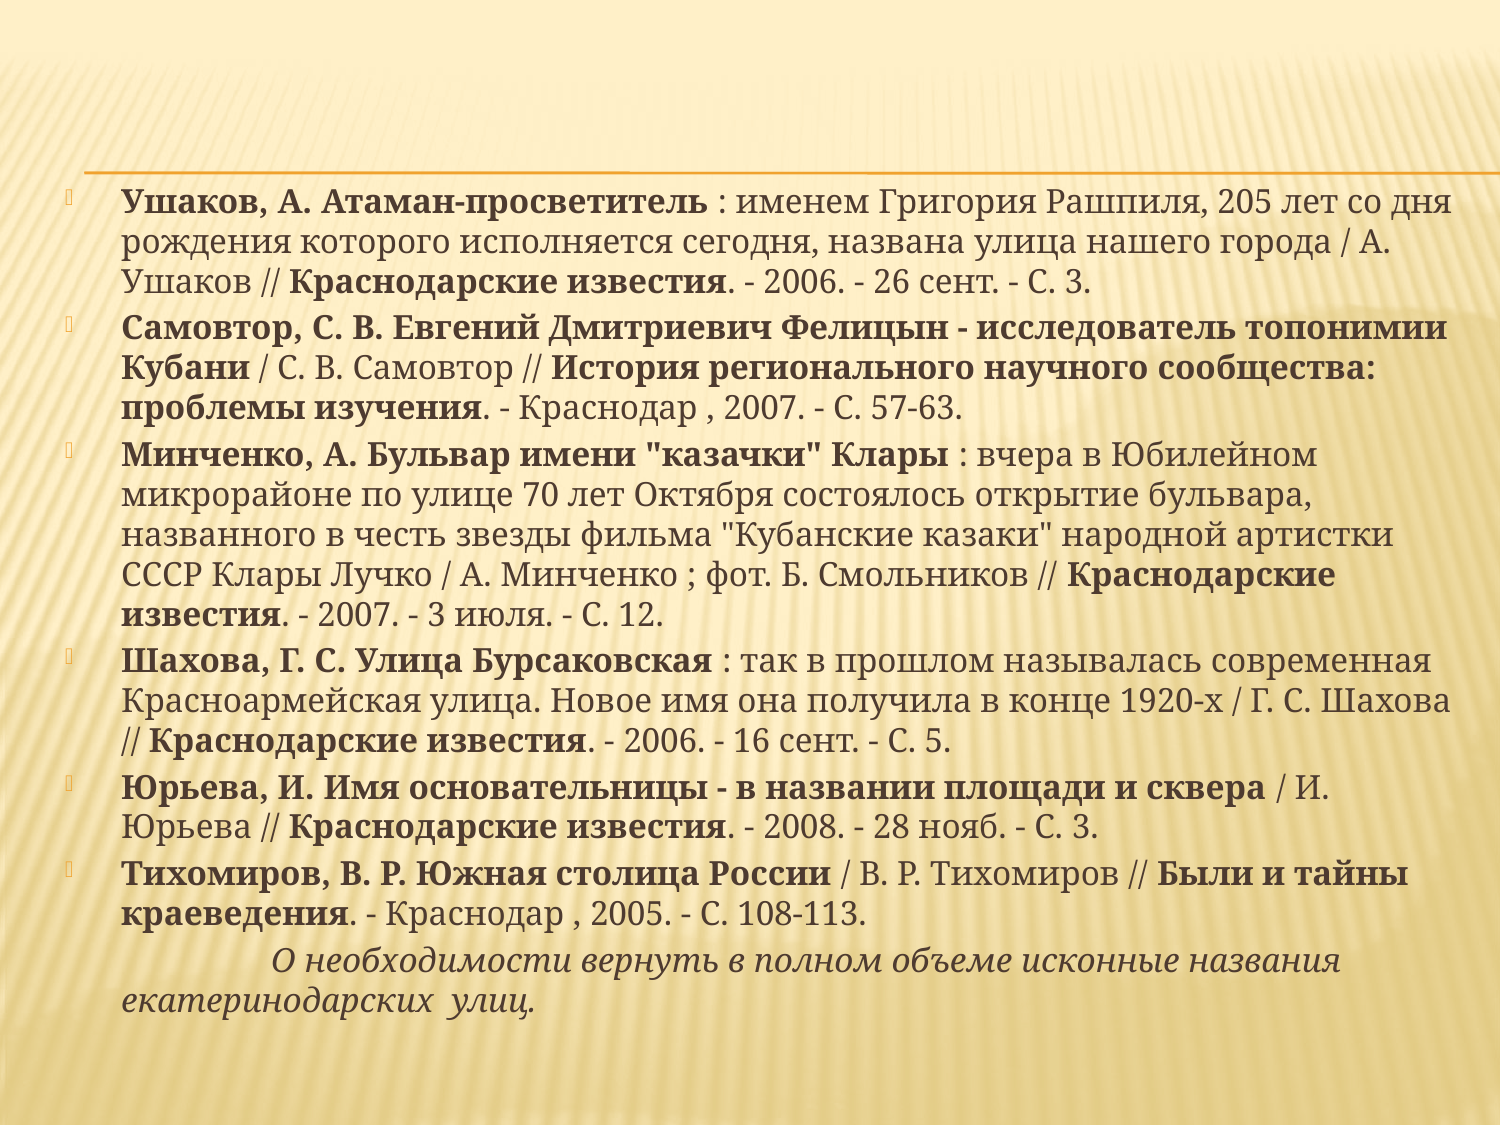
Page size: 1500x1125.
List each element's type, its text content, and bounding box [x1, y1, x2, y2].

list Ушаков, А. Атаман-просветитель : именем Григория Рашпиля, 205 лет со дня рождения которого исполняется сегодня, названа улица нашего города / А. Ушаков // Краснодарские известия. - 2006. - 26 сент. - С. 3. Самовтор, С. В. Евгений Дмитриевич Фелицын - исследователь топонимии Кубани / С. В. Самовтор // История регионального научного сообщества: проблемы изучения. - Краснодар , 2007. - С. 57-63. Минченко, А. Бульвар имени "казачки" Клары : вчера в Юбилейном микрорайоне по улице 70 лет Октября состоялось открытие бульвара, названного в честь звезды фильма "Кубанские казаки" народной артистки СССР Клары Лучко / А. Минченко ; фот. Б. Смольников // Краснодарские известия. - 2007. - 3 июля. - С. 12. Шахова, Г. С. Улица Бурсаковская : так в прошлом называлась современная Красноармейская улица. Новое имя она получила в конце 1920-х / Г. С. Шахова // Краснодарские известия. - 2006. - 16 сент. - С. 5. Юрьева, И. Имя основательницы - в названии площади и сквера / И. Юрьева // Краснодарские известия. - 2008. - 28 нояб. - С. 3. Тихомиров, В. Р. Южная столица России / В. Р. Тихомиров // Были и тайны краеведения. - Краснодар , 2005. - С. 108-113. О необходимости вернуть в полном объеме исконные названия екатеринодарских улиц. [49, 172, 1476, 1048]
